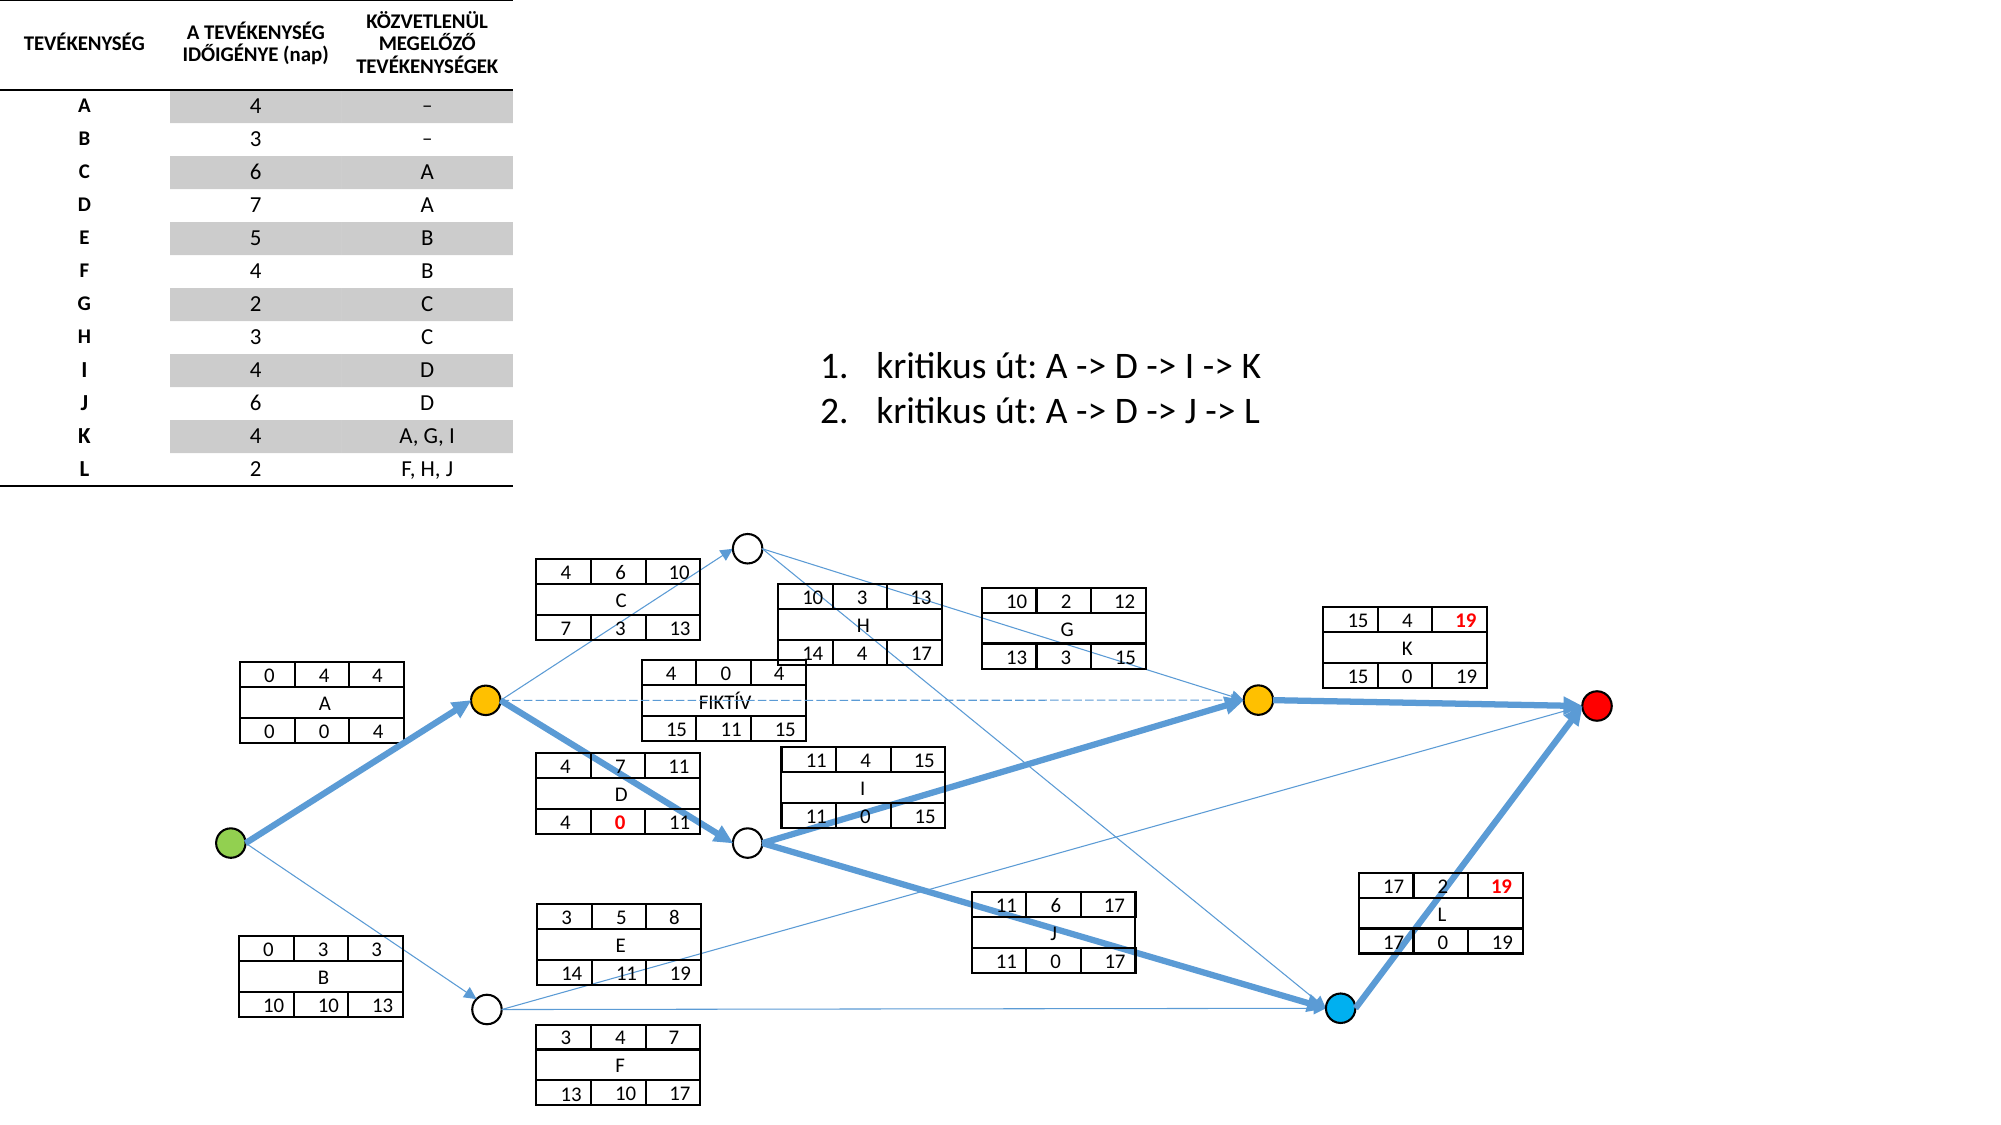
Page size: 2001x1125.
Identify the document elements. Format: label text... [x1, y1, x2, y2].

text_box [762, 843, 1326, 1009]
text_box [537, 896, 707, 993]
table_cell E [0, 222, 170, 255]
table_cell F, H, J [342, 453, 513, 485]
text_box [238, 928, 409, 1025]
table_cell C [342, 288, 513, 321]
table_cell A [342, 189, 513, 222]
table_cell B [342, 222, 513, 255]
table_cell 2 [170, 453, 342, 485]
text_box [762, 548, 1244, 700]
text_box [781, 739, 952, 836]
text_box [1325, 1010, 1357, 1025]
table_cell 4 [170, 91, 342, 123]
table_cell 6 [170, 156, 342, 189]
table_cell B [0, 123, 170, 156]
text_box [239, 654, 404, 752]
table_cell C [342, 321, 513, 354]
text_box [536, 745, 706, 842]
text_box [731, 532, 764, 565]
table_cell – [342, 123, 513, 156]
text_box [500, 701, 733, 844]
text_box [1323, 599, 1493, 696]
table_cell A [0, 91, 170, 123]
text_box kritikus út: A -> D -> I -> K kritikus út: A -> D -> J -> L [805, 333, 1333, 439]
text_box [778, 576, 948, 673]
table_header A TEVÉKENYSÉG IDŐIGÉNYE (nap) [170, 1, 342, 89]
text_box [536, 1016, 707, 1114]
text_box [245, 843, 477, 999]
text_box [733, 652, 762, 700]
table_cell – [342, 91, 513, 123]
table_cell F [0, 255, 170, 288]
table_cell 4 [170, 420, 342, 453]
text_box [215, 827, 245, 859]
table_cell J [0, 387, 170, 420]
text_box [1355, 705, 1583, 1009]
table_cell 4 [170, 255, 342, 288]
table_cell K [0, 420, 170, 453]
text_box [500, 548, 733, 700]
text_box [733, 701, 762, 706]
table_cell 3 [170, 321, 342, 354]
table_cell D [0, 189, 170, 222]
table_cell 5 [170, 222, 342, 255]
table_cell C [0, 156, 170, 189]
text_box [245, 700, 472, 843]
table_cell L [0, 453, 170, 485]
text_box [971, 884, 1142, 981]
table_cell 2 [170, 288, 342, 321]
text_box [501, 706, 1583, 1010]
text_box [762, 701, 1244, 706]
table_cell D [342, 354, 513, 387]
text_box [470, 684, 500, 717]
table_cell I [0, 354, 170, 387]
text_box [536, 551, 707, 648]
table_cell G [0, 288, 170, 321]
table_cell 4 [170, 354, 342, 387]
text_box [1582, 690, 1613, 722]
table_cell D [342, 387, 513, 420]
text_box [1244, 548, 1326, 706]
table_cell 6 [170, 387, 342, 420]
table_header KÖZVETLENÜL MEGELŐZŐ TEVÉKENYSÉGEK [342, 1, 513, 89]
table_header TEVÉKENYSÉG [0, 1, 170, 89]
table_cell A, G, I [342, 420, 513, 453]
table_cell B [342, 255, 513, 288]
text_box [471, 993, 503, 1026]
table_cell H [0, 321, 170, 354]
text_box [1273, 700, 1583, 706]
table_cell A [342, 156, 513, 189]
table_cell 3 [170, 123, 342, 156]
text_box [1358, 864, 1529, 962]
table_cell 7 [170, 189, 342, 222]
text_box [981, 580, 1152, 677]
